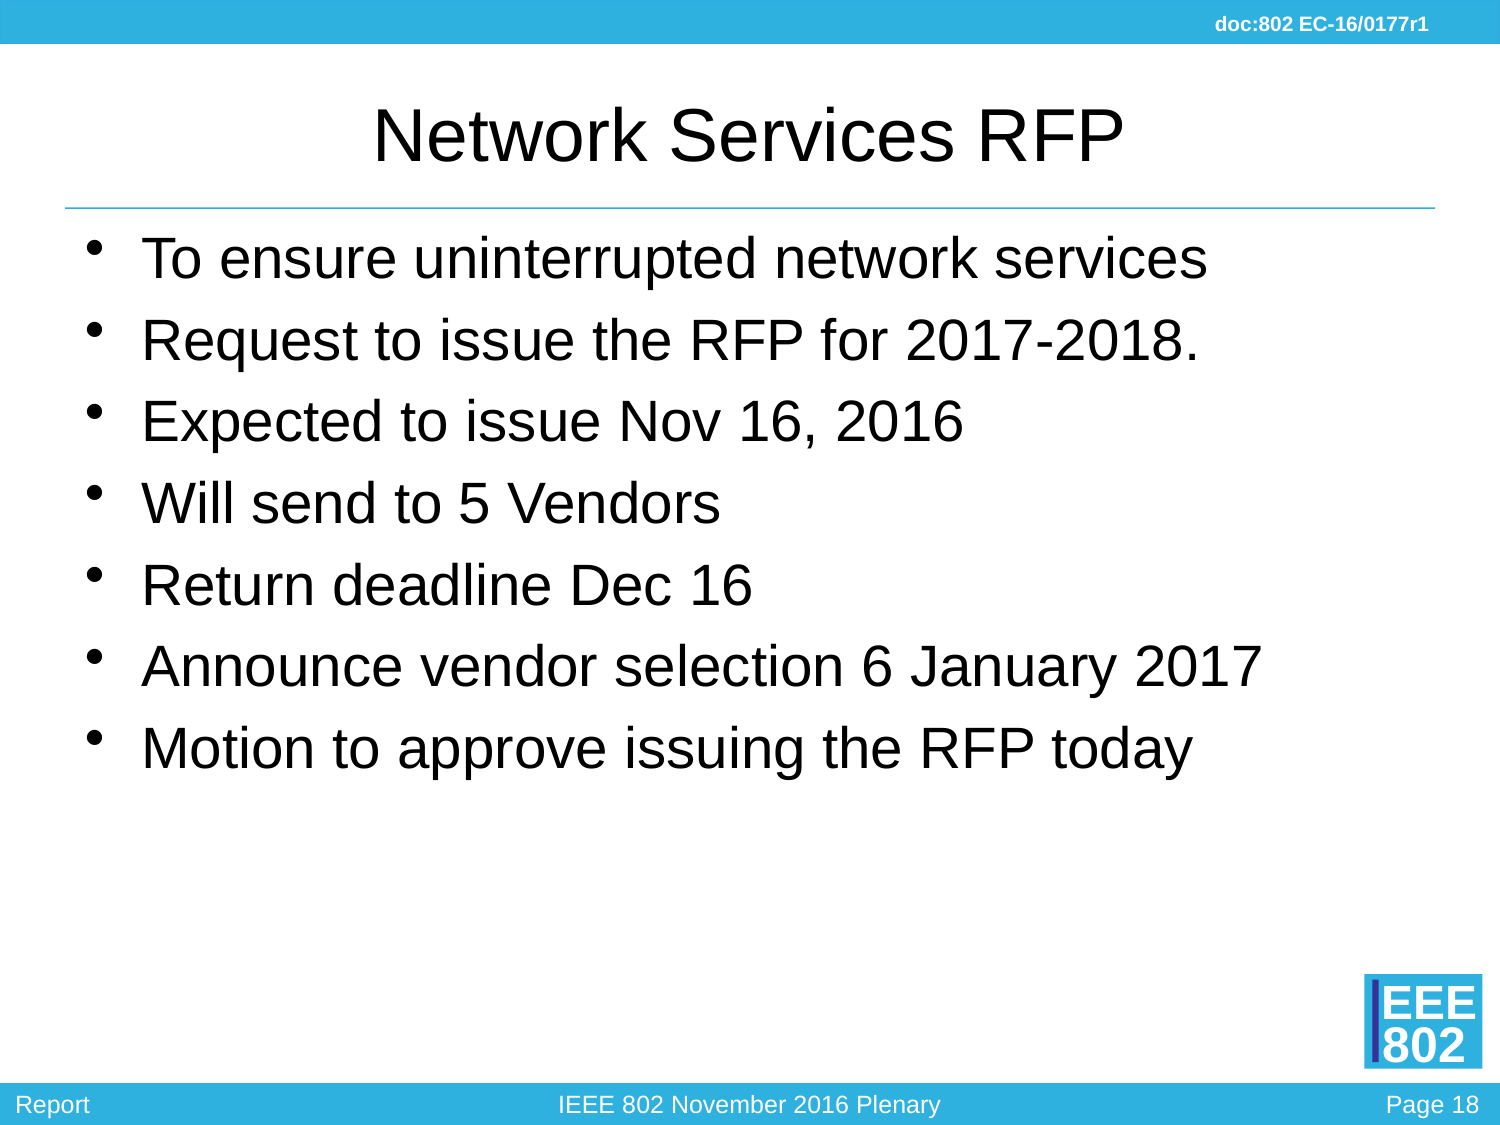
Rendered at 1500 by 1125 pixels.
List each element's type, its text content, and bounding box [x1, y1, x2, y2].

title Network Services RFP [75, 66, 1425, 197]
list To ensure uninterrupted network services Request to issue the RFP for 2017-2018. Expected to issue Nov 16, 2016 Will send to 5 Vendors Return deadline Dec 16 Announce vendor selection 6 January 2017 Motion to approve issuing the RFP today [70, 212, 1420, 955]
